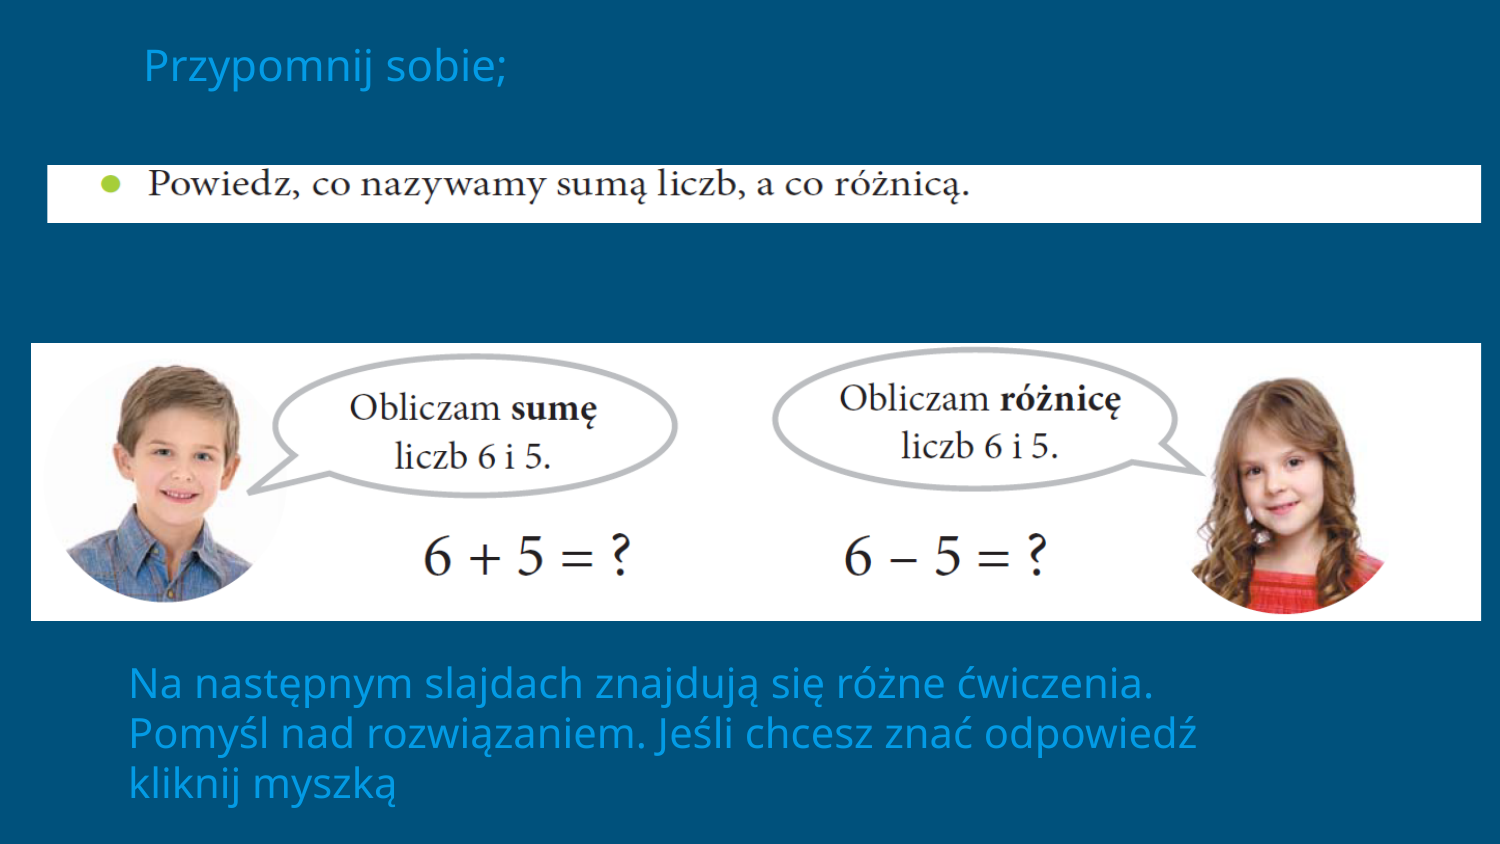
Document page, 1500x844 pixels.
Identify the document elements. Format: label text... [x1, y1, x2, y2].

picture [32, 344, 1481, 620]
text_box Przypomnij sobie; [128, 22, 1450, 150]
text_box Na następnym slajdach znajdują się różne ćwiczenia. Pomyśl nad rozwiązaniem. Jeśli chcesz znać odpowiedź kliknij myszką [113, 642, 1313, 814]
picture [48, 166, 1481, 222]
